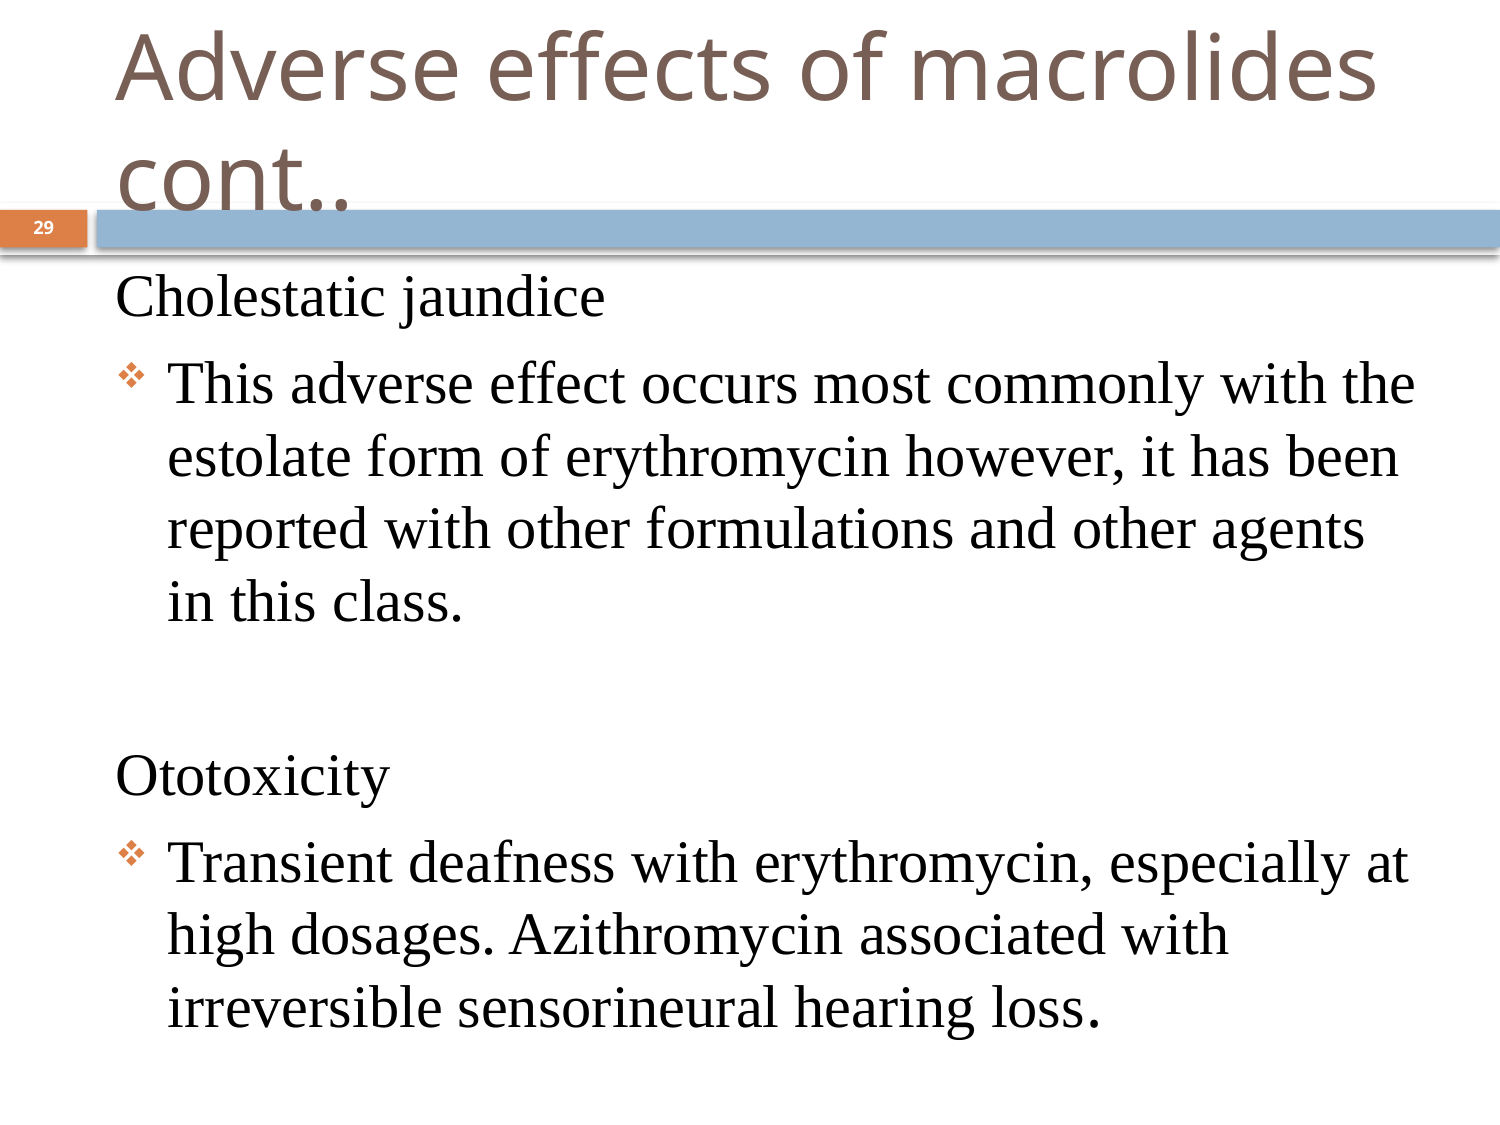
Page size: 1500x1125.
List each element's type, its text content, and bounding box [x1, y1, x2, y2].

slide_number 29 [0, 208, 88, 249]
title Adverse effects of macrolides cont.. [100, 37, 1438, 200]
list Cholestatic jaundice This adverse effect occurs most commonly with the estolate form of erythromycin however, it has been reported with other formulations and other agents in this class. Ototoxicity Transient deafness with erythromycin, especially at high dosages. Azithromycin associated with irreversible sensorineural hearing loss. [100, 248, 1438, 1000]
